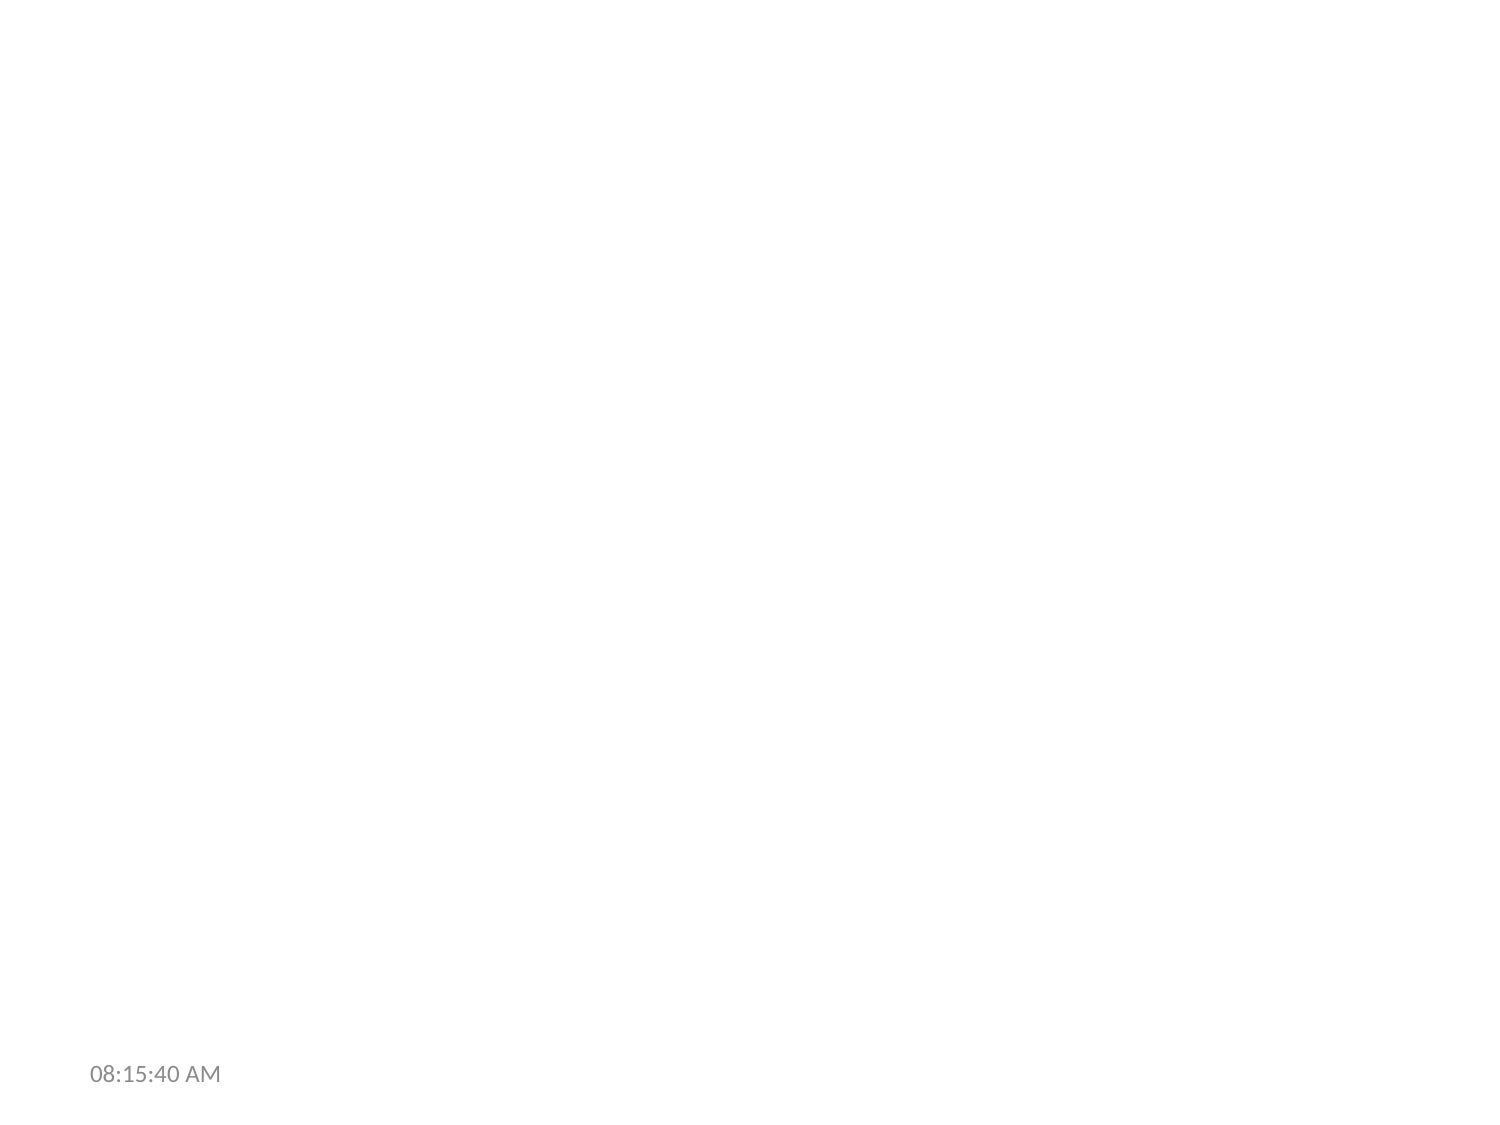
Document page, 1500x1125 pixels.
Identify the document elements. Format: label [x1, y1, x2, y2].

slide_number [75, 1042, 425, 1103]
